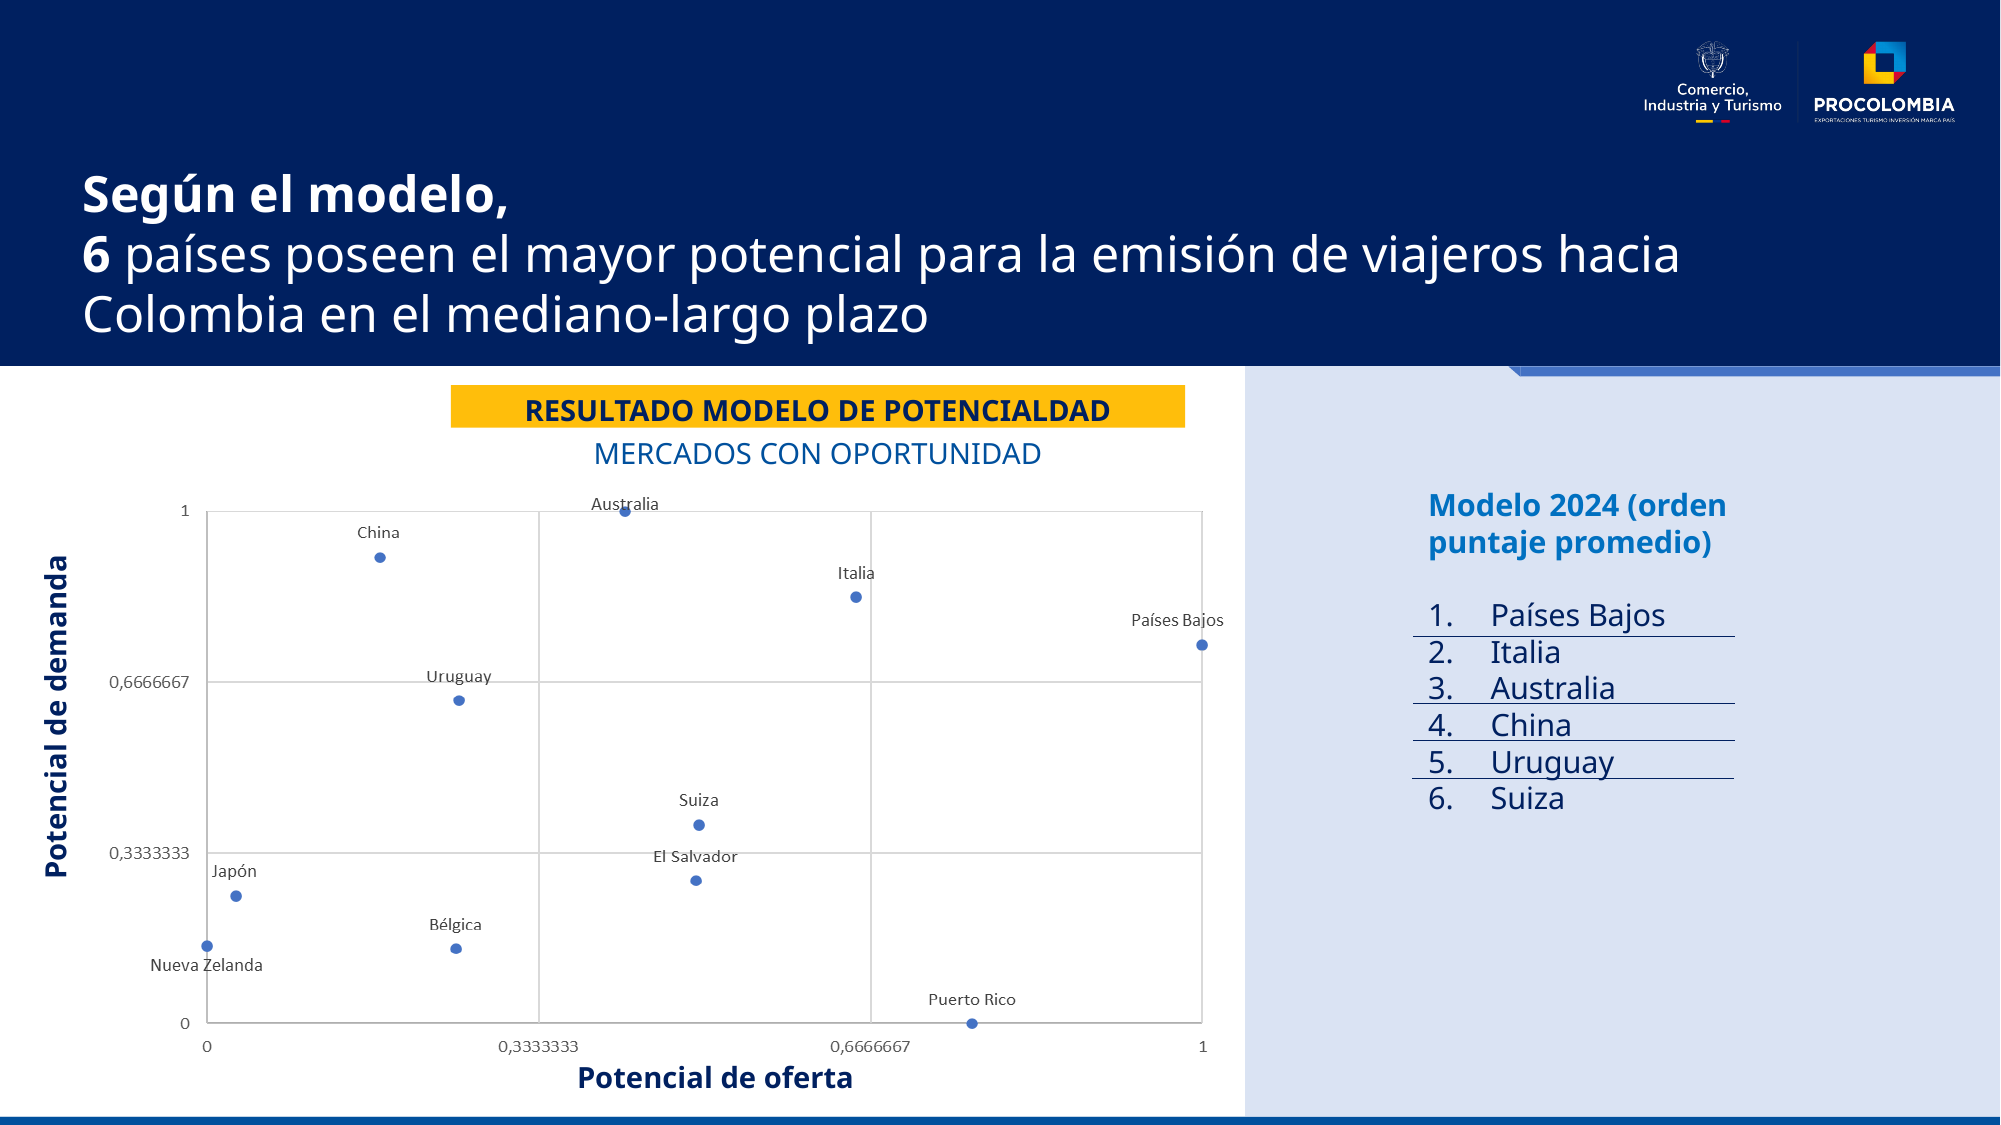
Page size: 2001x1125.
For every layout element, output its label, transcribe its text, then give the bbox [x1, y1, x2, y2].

picture [95, 488, 1231, 1069]
text_box RESULTADO MODELO DE POTENCIALDAD [450, 385, 1186, 428]
text_box Según el modelo, 6 países poseen el mayor potencial para la emisión de viajeros hacia Colombia en el mediano-largo plazo [67, 154, 1920, 350]
text_box Potencial de demanda [29, 472, 96, 963]
text_box [0, 1116, 2000, 1125]
text_box MERCADOS CON OPORTUNIDAD [432, 428, 1204, 479]
picture [1636, 32, 1959, 133]
text_box Modelo 2024 (orden puntaje promedio) Países Bajos Italia Australia China Uruguay Suiza [1413, 478, 1800, 824]
text_box Potencial de oferta [472, 1069, 959, 1103]
